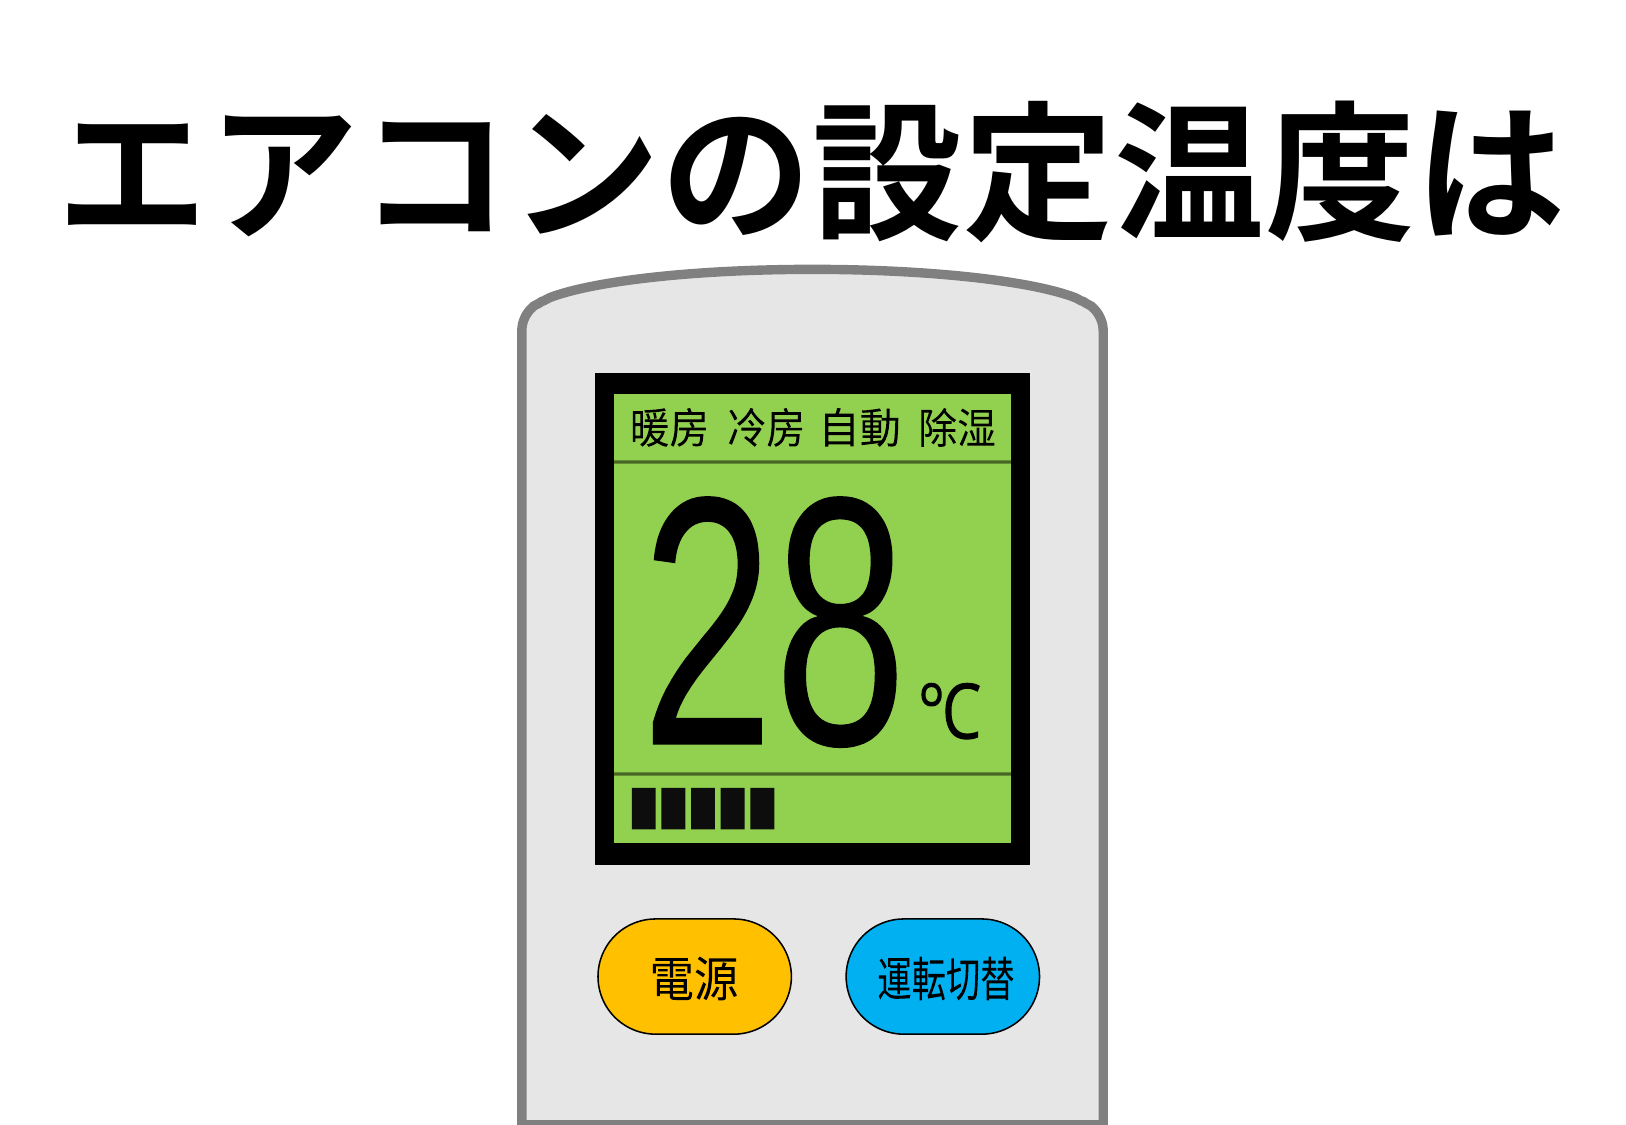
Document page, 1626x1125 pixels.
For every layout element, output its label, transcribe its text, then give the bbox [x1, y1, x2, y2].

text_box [521, 269, 1104, 1125]
text_box エアコンの設定温度は [0, 71, 1625, 267]
